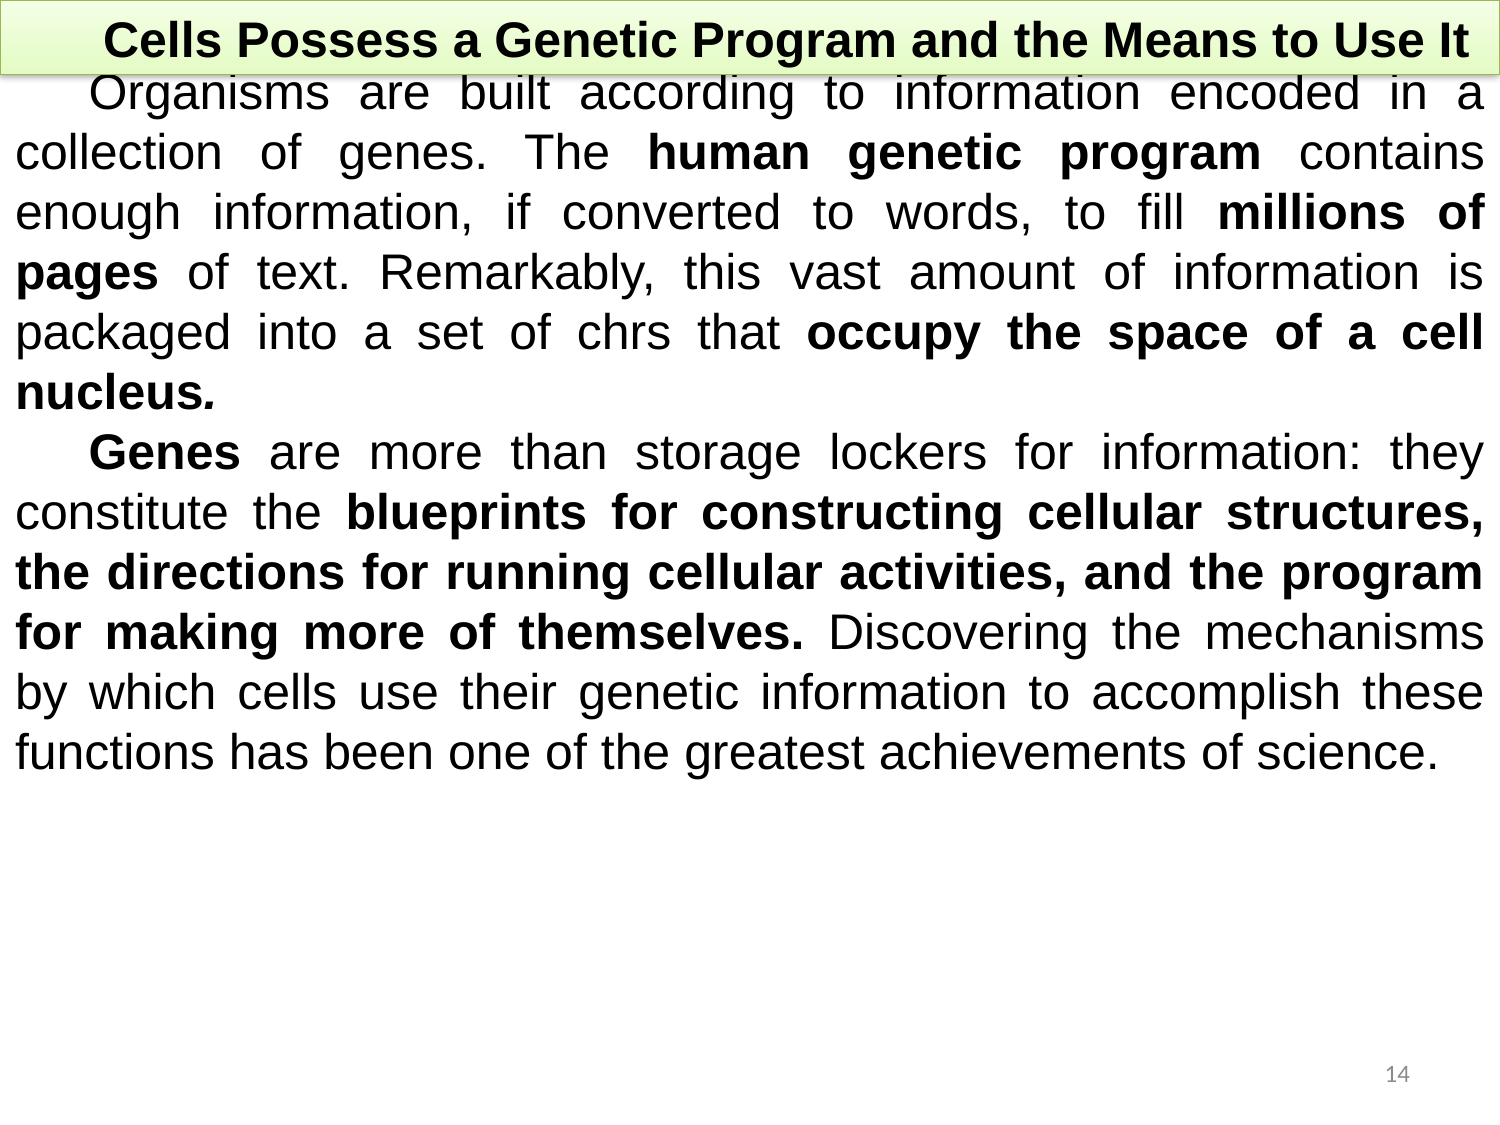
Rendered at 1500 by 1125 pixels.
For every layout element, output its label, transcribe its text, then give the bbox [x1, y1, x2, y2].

text_box Cells Possess a Genetic Program and the Means to Use It [0, 0, 1500, 75]
slide_number 14 [1074, 1042, 1425, 1103]
text_box Organisms are built according to information encoded in a collection of genes. The human genetic program contains enough information, if converted to words, to fill millions of pages of text. Remarkably, this vast amount of information is packaged into a set of chrs that occupy the space of a cell nucleus. Genes are more than storage lockers for information: they constitute the blueprints for constructing cellular structures, the directions for running cellular activities, and the program for making more of themselves. Discovering the mechanisms by which cells use their genetic information to accomplish these functions has been one of the greatest achievements of science. [0, 81, 1500, 787]
